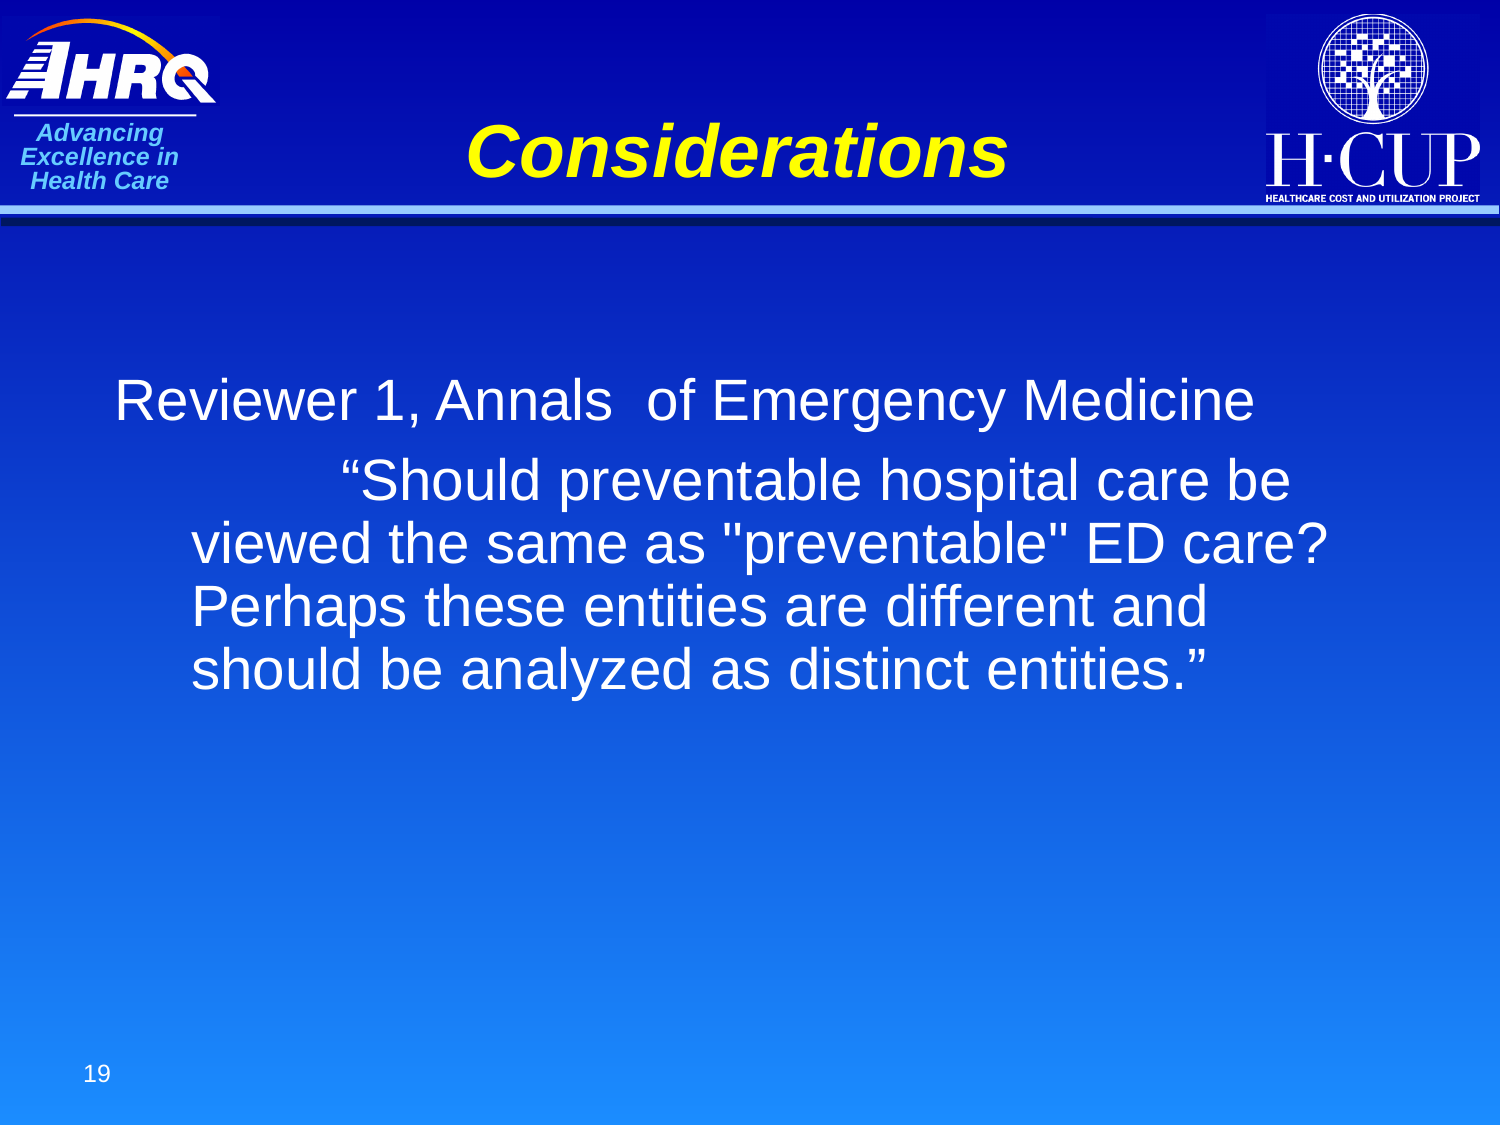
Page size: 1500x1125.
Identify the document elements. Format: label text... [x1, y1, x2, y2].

list Reviewer 1, Annals of Emergency Medicine “Should preventable hospital care be viewed the same as "preventable" ED care? Perhaps these entities are different and should be analyzed as distinct entities.” [99, 274, 1412, 1026]
picture [2, 16, 220, 106]
title Considerations [238, 74, 1238, 202]
picture [1266, 14, 1480, 202]
slide_number 19 [49, 1049, 145, 1088]
